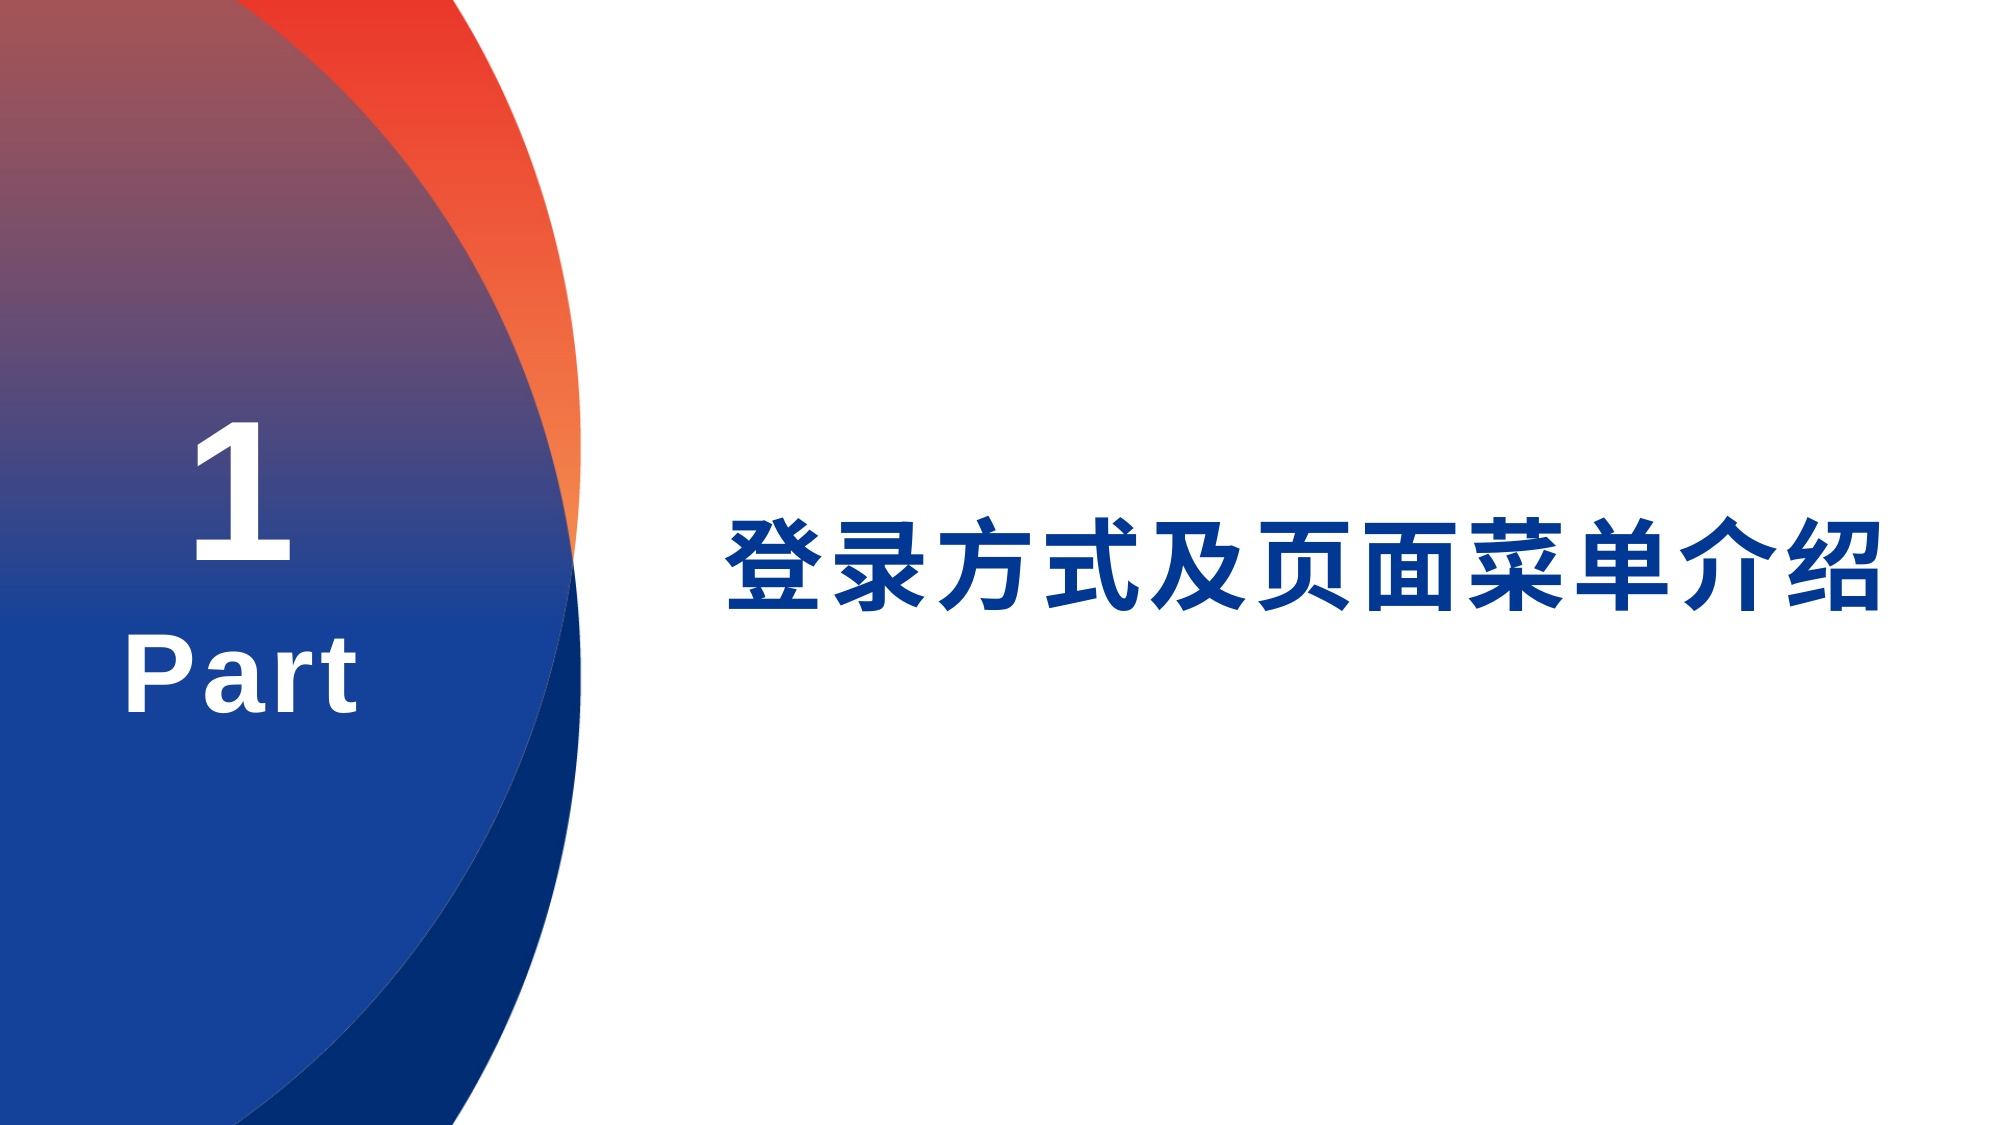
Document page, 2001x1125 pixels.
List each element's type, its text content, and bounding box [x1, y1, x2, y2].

text_box 1 Part [88, 372, 391, 723]
picture [0, 0, 2000, 1125]
text_box 登录方式及页面菜单介绍 [708, 488, 1919, 637]
